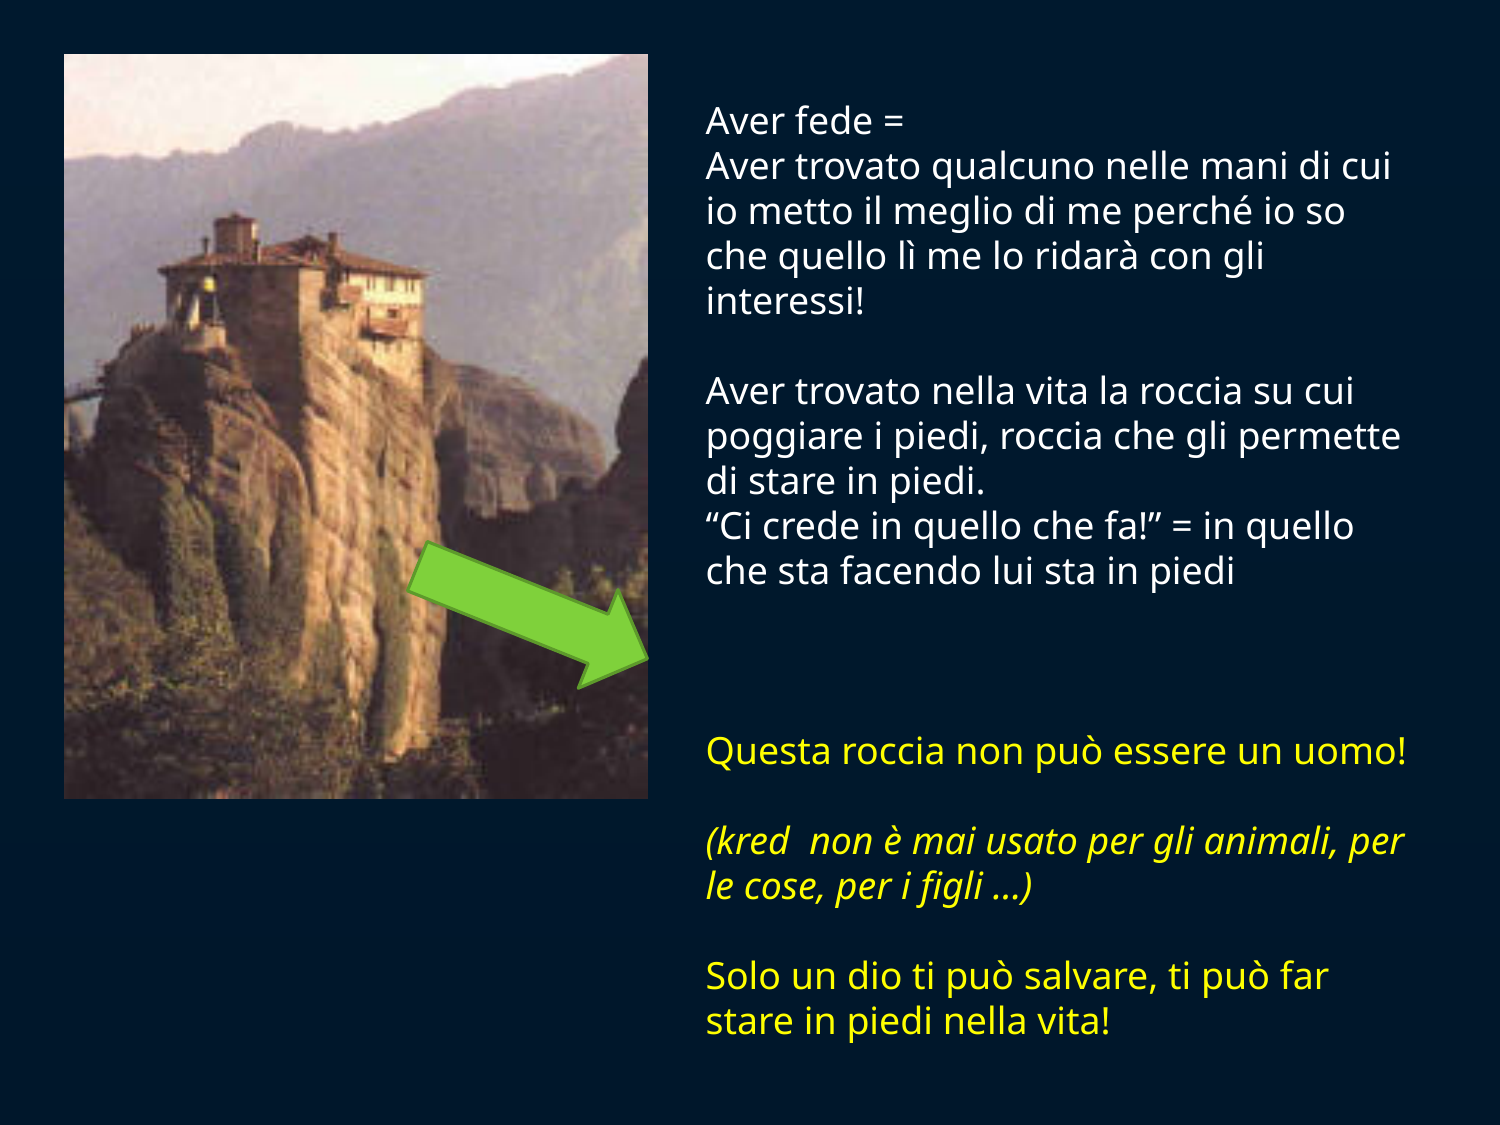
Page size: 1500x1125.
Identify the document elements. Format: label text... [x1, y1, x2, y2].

text_box Aver fede = Aver trovato qualcuno nelle mani di cui io metto il meglio di me perché io so che quello lì me lo ridarà con gli interessi! Aver trovato nella vita la roccia su cui poggiare i piedi, roccia che gli permette di stare in piedi. “Ci crede in quello che fa!” = in quello che sta facendo lui sta in piedi Questa roccia non può essere un uomo! (kred non è mai usato per gli animali, per le cose, per i figli …) Solo un dio ti può salvare, ti può far stare in piedi nella vita! [690, 89, 1424, 1125]
picture [64, 54, 648, 800]
